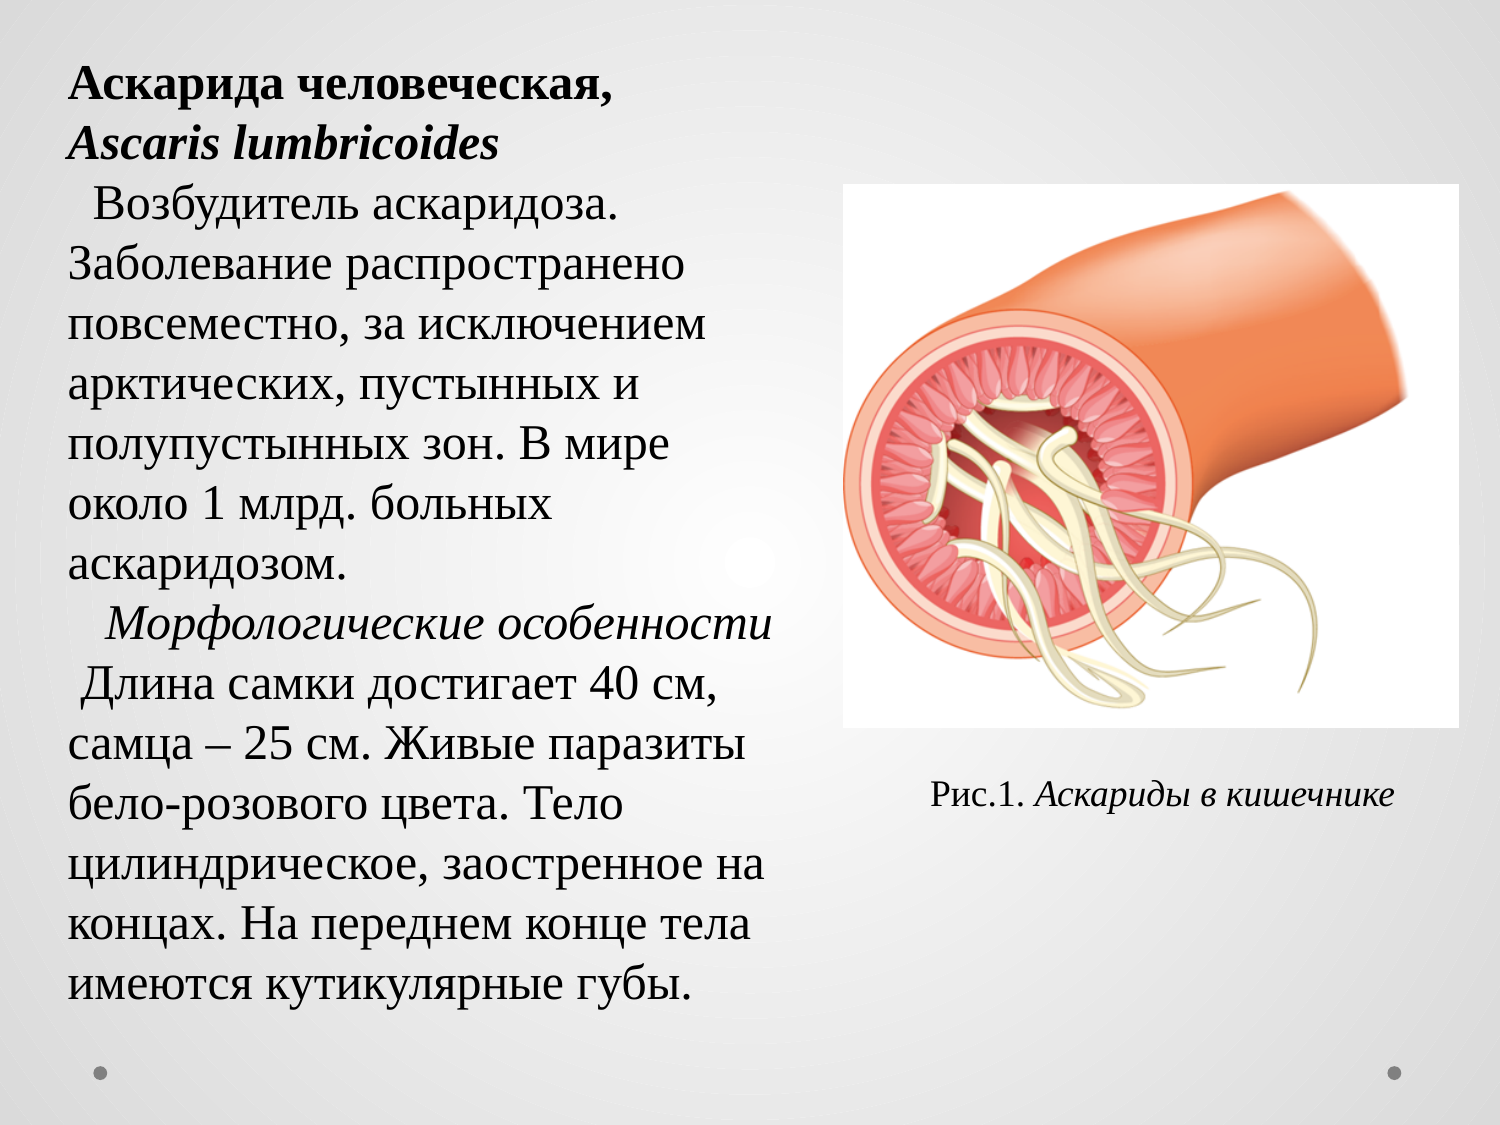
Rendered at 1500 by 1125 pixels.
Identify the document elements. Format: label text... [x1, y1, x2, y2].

text_box Рис.1. Аскариды в кишечнике [915, 761, 1411, 822]
text_box Аскарида человеческая, Ascaris lumbricoides Возбудитель аскаридоза. Заболевание распространено повсеместно, за исключением арктических, пустынных и полупустынных зон. В мире около 1 млрд. больных аскаридозом. Морфологические особенности Длина самки достигает 40 см, самца – 25 см. Живые паразиты бело-розового цвета. Тело цилиндрическое, заостренное на концах. На переднем конце тела имеются кутикулярные губы. [53, 42, 803, 1018]
picture [843, 184, 1459, 729]
